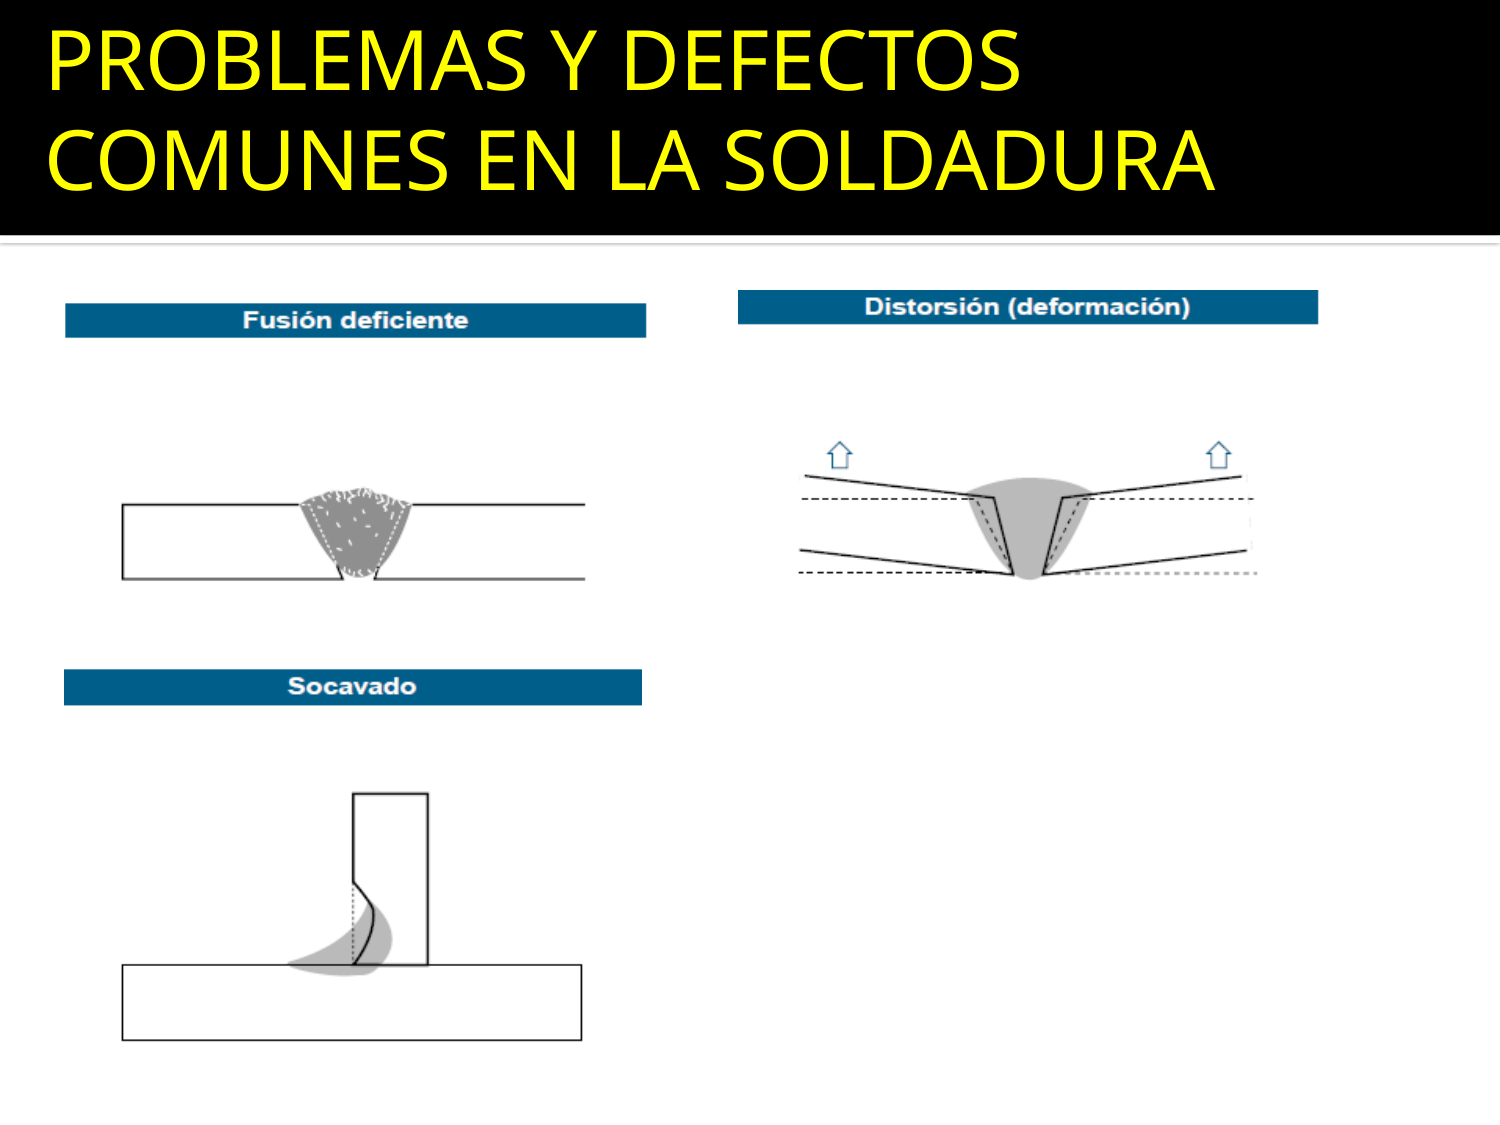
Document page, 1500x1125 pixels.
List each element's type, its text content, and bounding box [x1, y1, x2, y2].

picture [288, 677, 417, 694]
picture [1018, 298, 1180, 315]
picture [1008, 298, 1016, 319]
text_box PROBLEMAS Y DEFECTOS COMUNES EN LA SOLDADURA [29, 0, 1377, 215]
picture [64, 302, 648, 1057]
picture [738, 290, 1320, 685]
picture [865, 298, 999, 315]
picture [1183, 298, 1190, 319]
